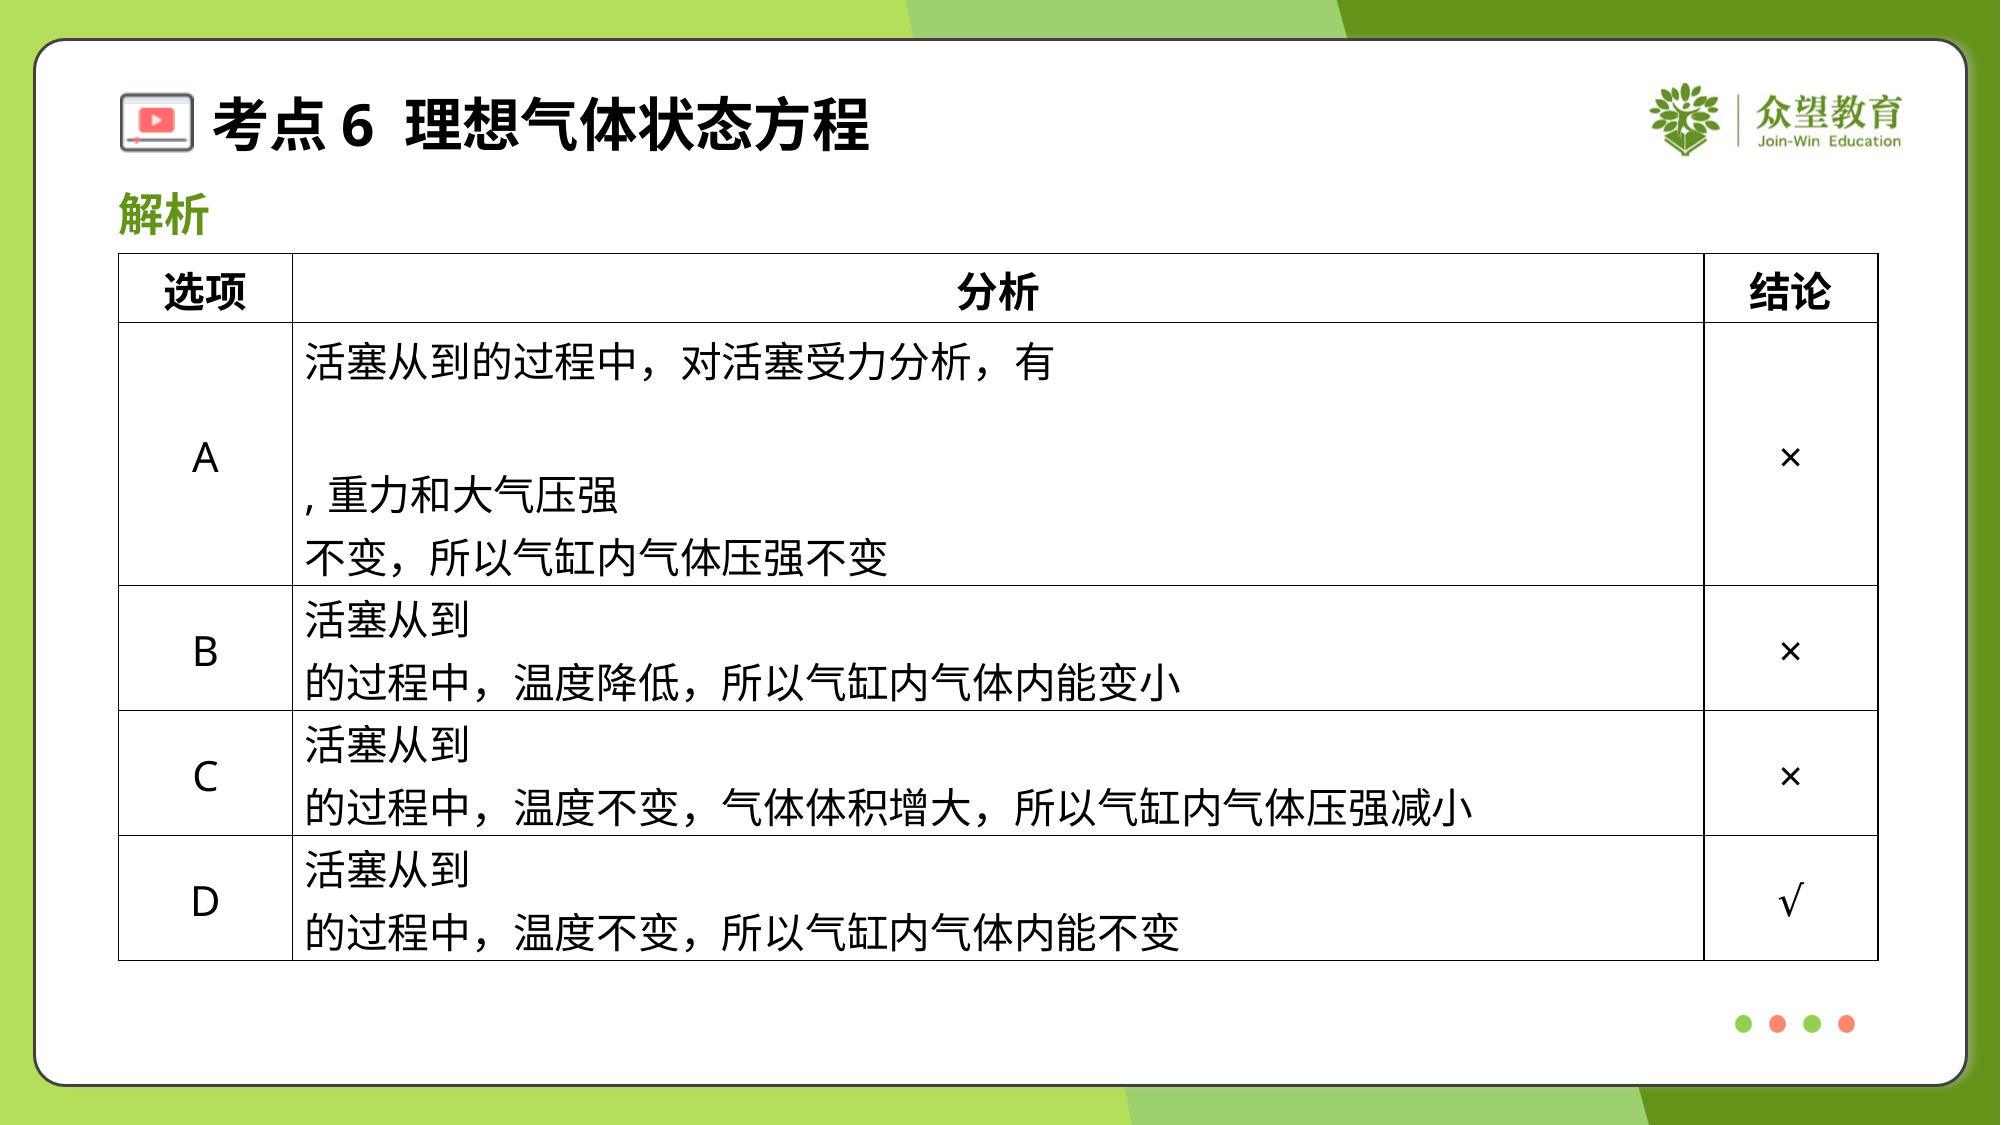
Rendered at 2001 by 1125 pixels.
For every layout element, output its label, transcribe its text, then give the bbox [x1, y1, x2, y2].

picture [0, 0, 2000, 1125]
text_box 解析 [118, 159, 1883, 232]
